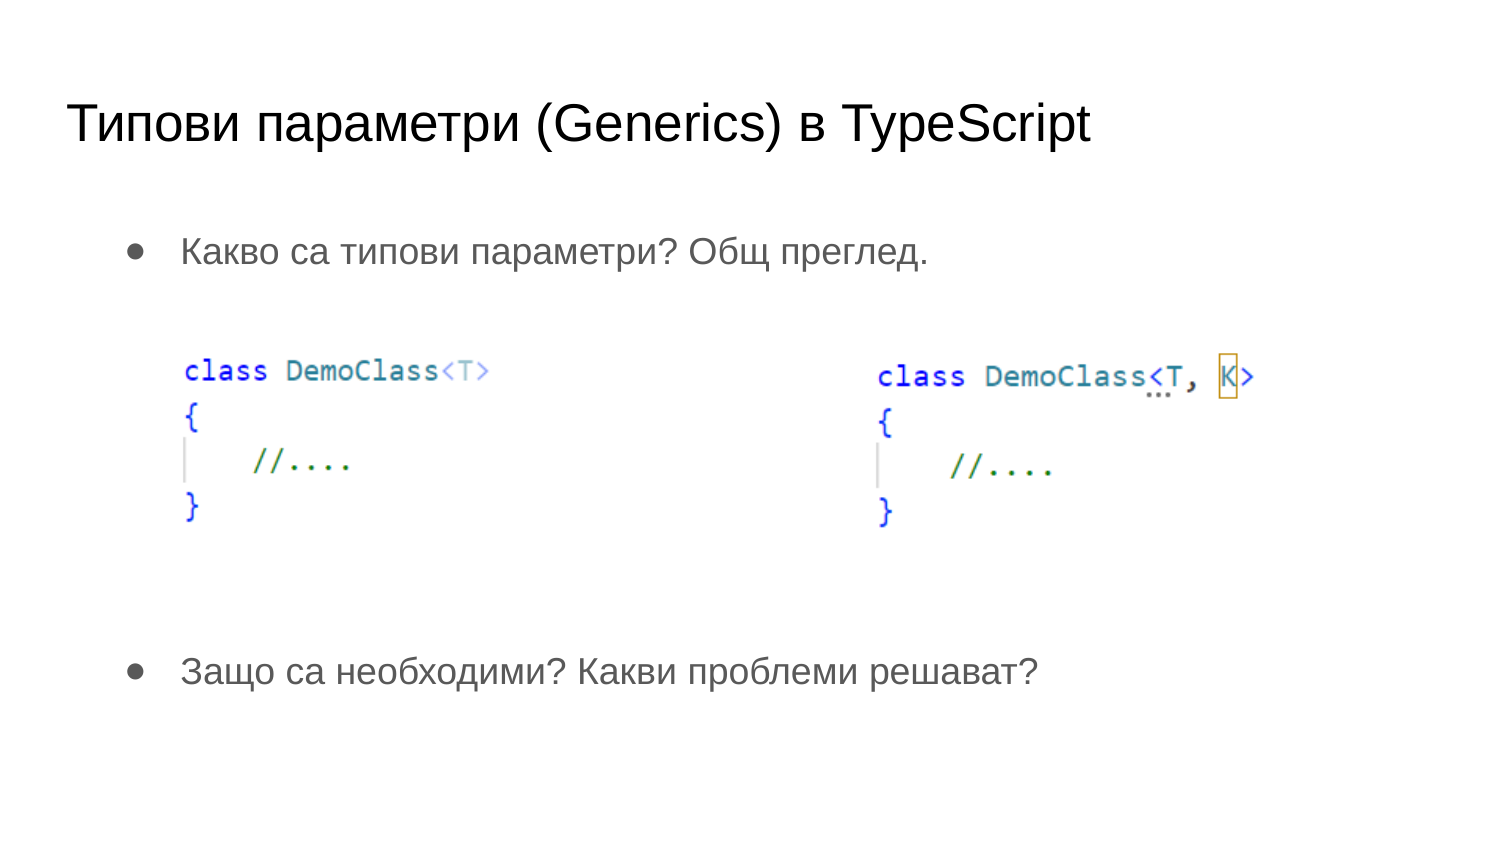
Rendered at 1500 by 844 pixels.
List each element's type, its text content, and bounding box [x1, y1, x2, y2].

title Типови параметри (Generics) в TypeScript [51, 72, 1449, 167]
picture [179, 351, 706, 530]
picture [853, 351, 1302, 529]
text_box Какво са типови параметри? Общ преглед. [90, 205, 1061, 313]
text_box Защо са необходими? Какви проблеми решават? [90, 625, 1192, 703]
